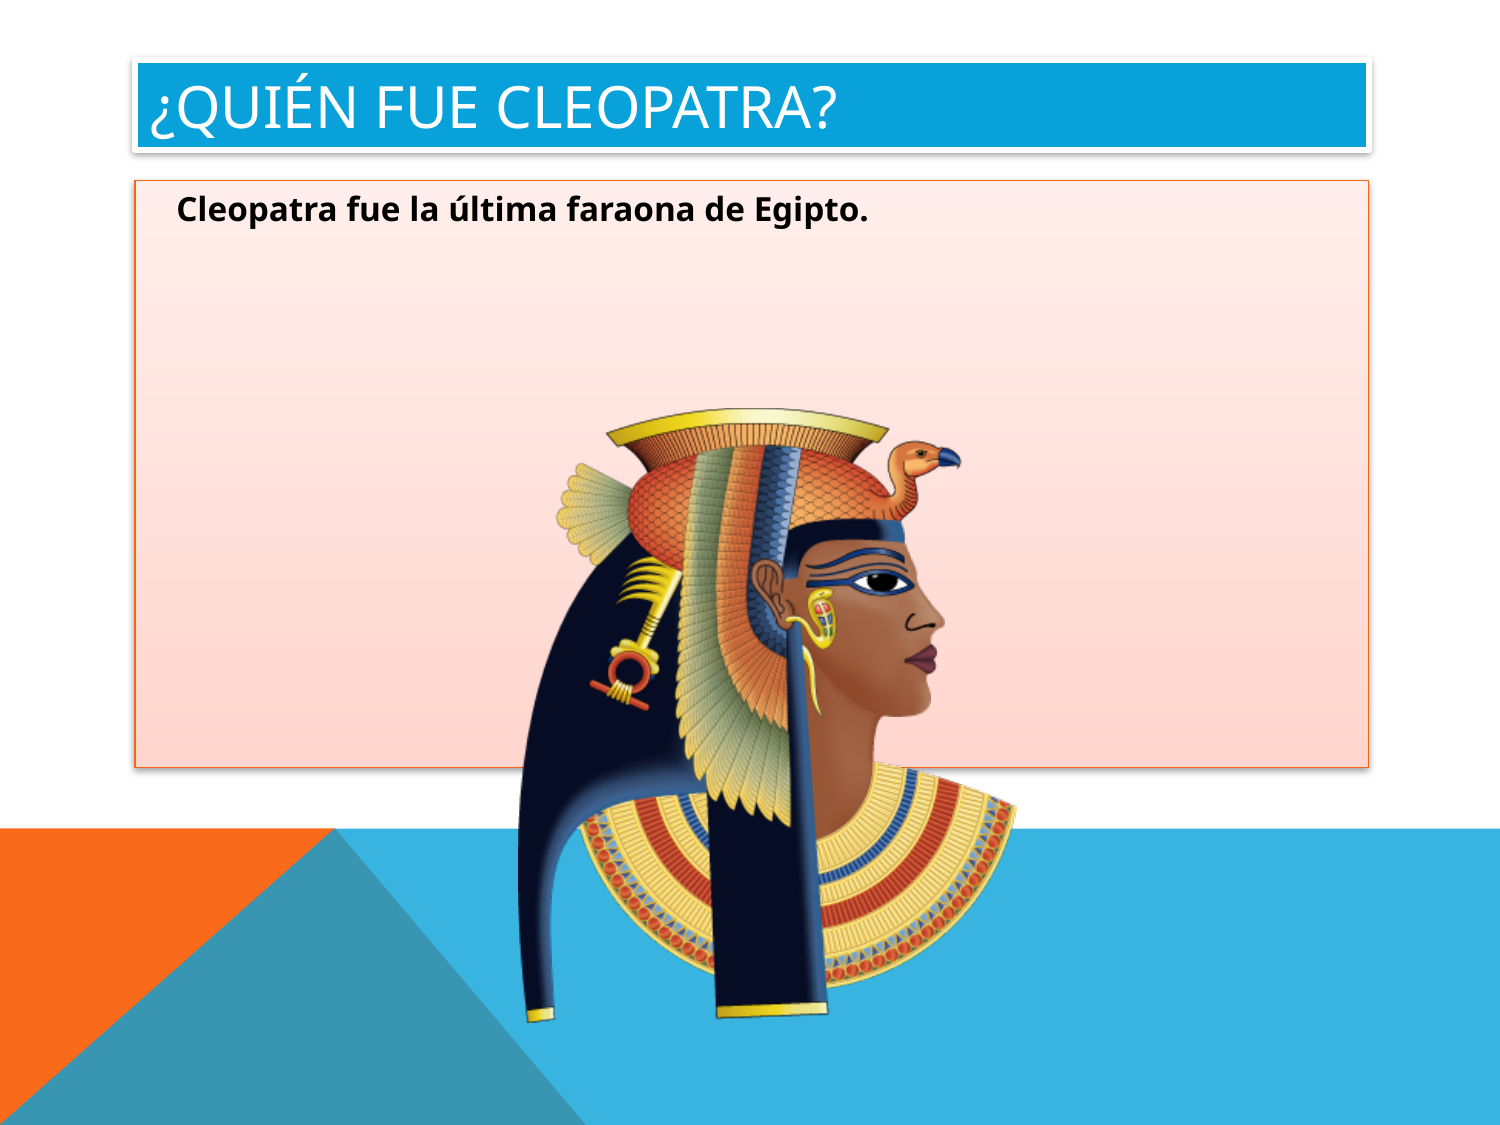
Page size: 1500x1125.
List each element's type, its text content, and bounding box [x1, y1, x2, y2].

list Cleopatra fue la última faraona de Egipto. [134, 180, 1369, 768]
picture [518, 408, 1018, 1024]
title ¿Quién fue Cleopatra? [132, 57, 1372, 153]
